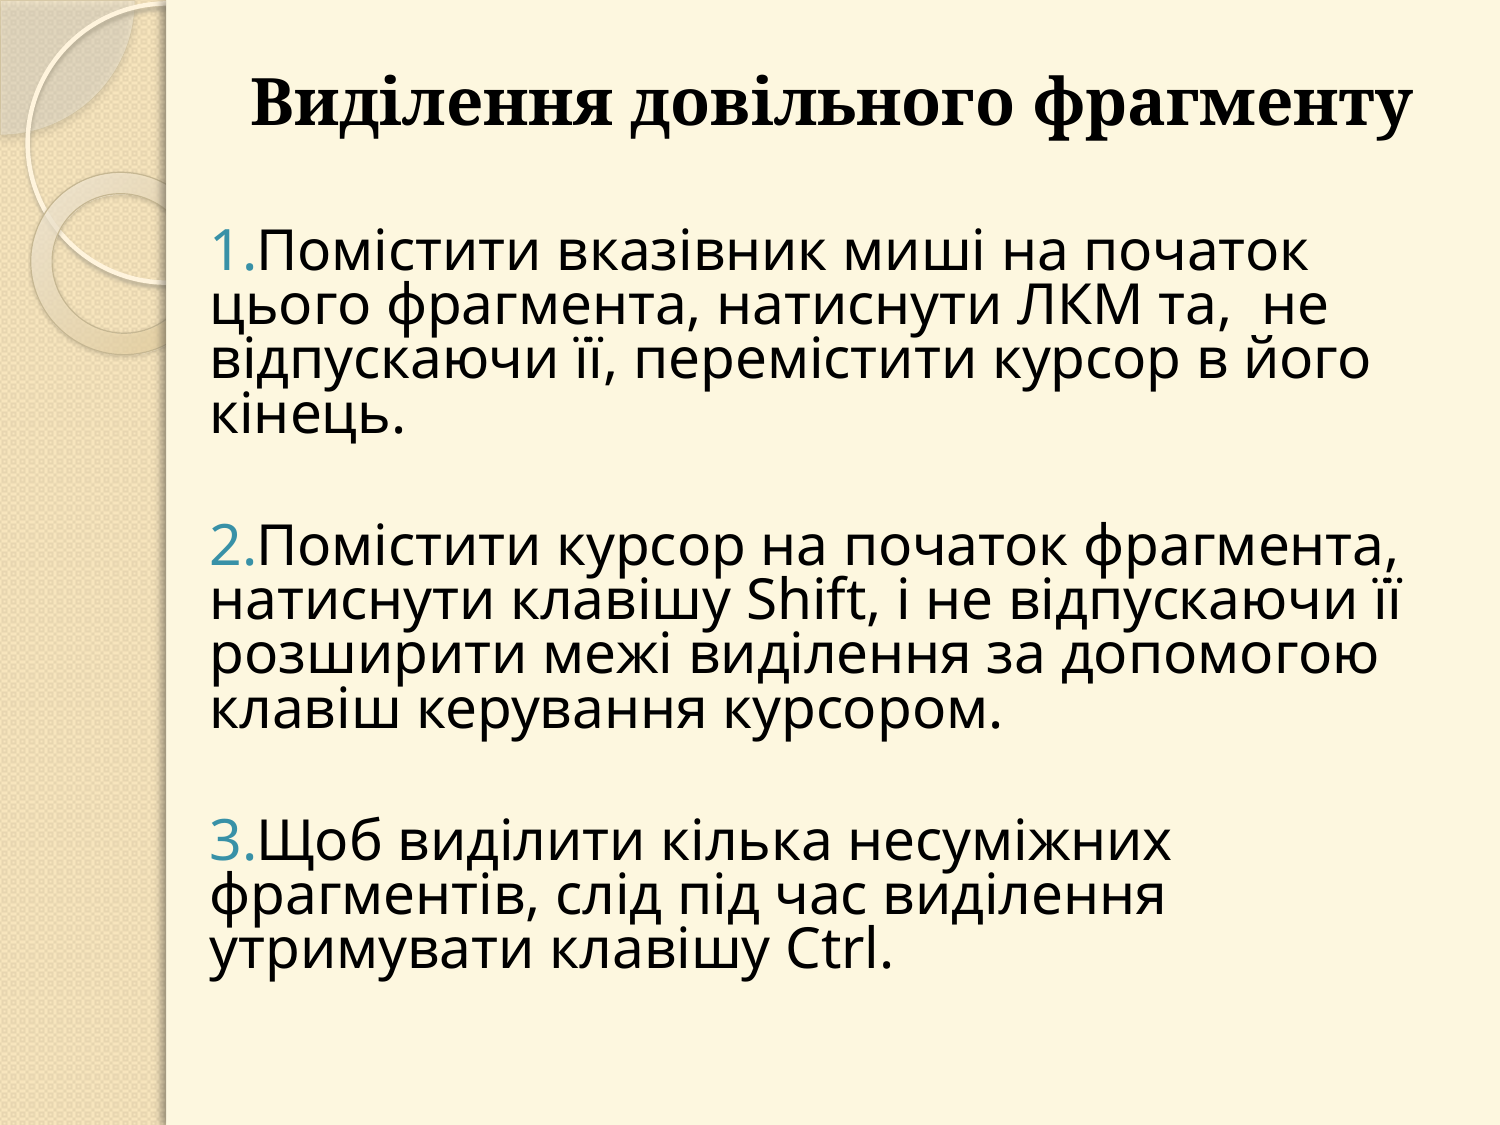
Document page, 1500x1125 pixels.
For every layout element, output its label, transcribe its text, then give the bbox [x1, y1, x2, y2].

list Помістити вказівник миші на початок цього фрагмента, натиснути ЛКМ та, не відпускаючи її, перемістити курсор в його кінець. Помістити курсор на початок фрагмента, натиснути клавішу Shift, і не відпускаючи її розширити межі виділення за допомогою клавіш керування курсором. Щоб виділити кілька несуміжних фрагментів, слід під час виділення утримувати клавішу Ctrl. [194, 219, 1420, 1020]
title Виділення довільного фрагменту [235, 45, 1466, 233]
